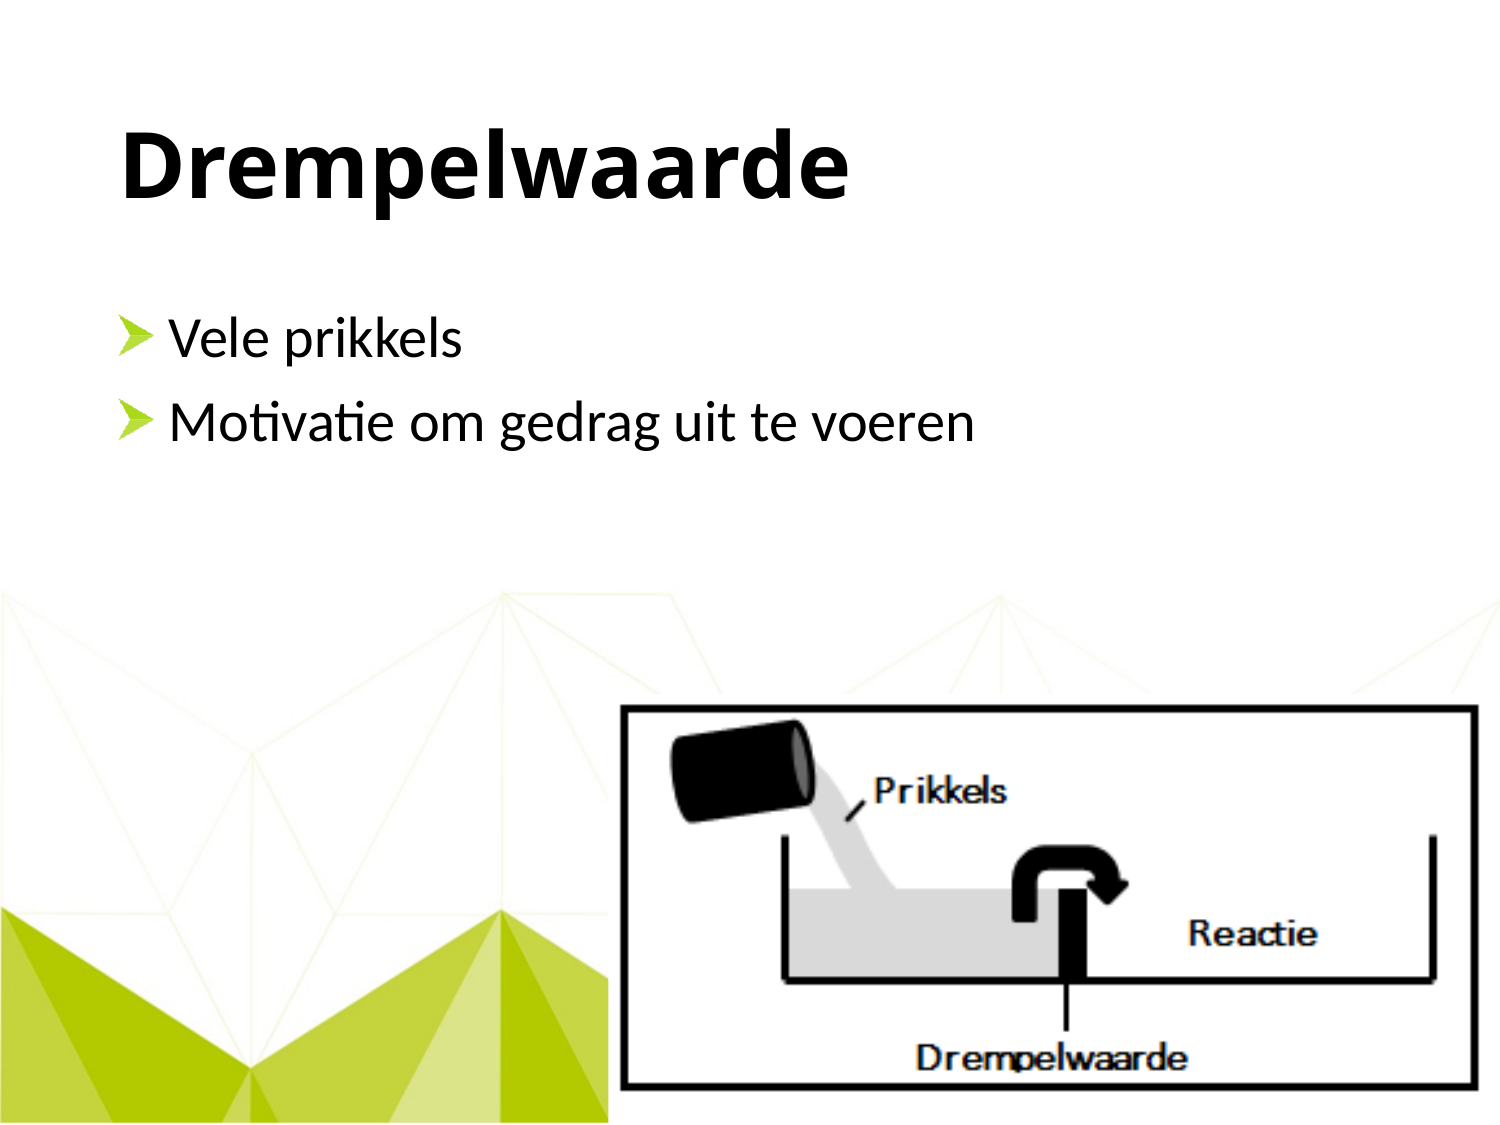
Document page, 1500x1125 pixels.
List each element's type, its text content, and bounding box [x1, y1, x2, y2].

picture [0, 0, 1500, 1125]
list Vele prikkels Motivatie om gedrag uit te voeren [103, 299, 1397, 1014]
title Drempelwaarde [103, 59, 1397, 278]
